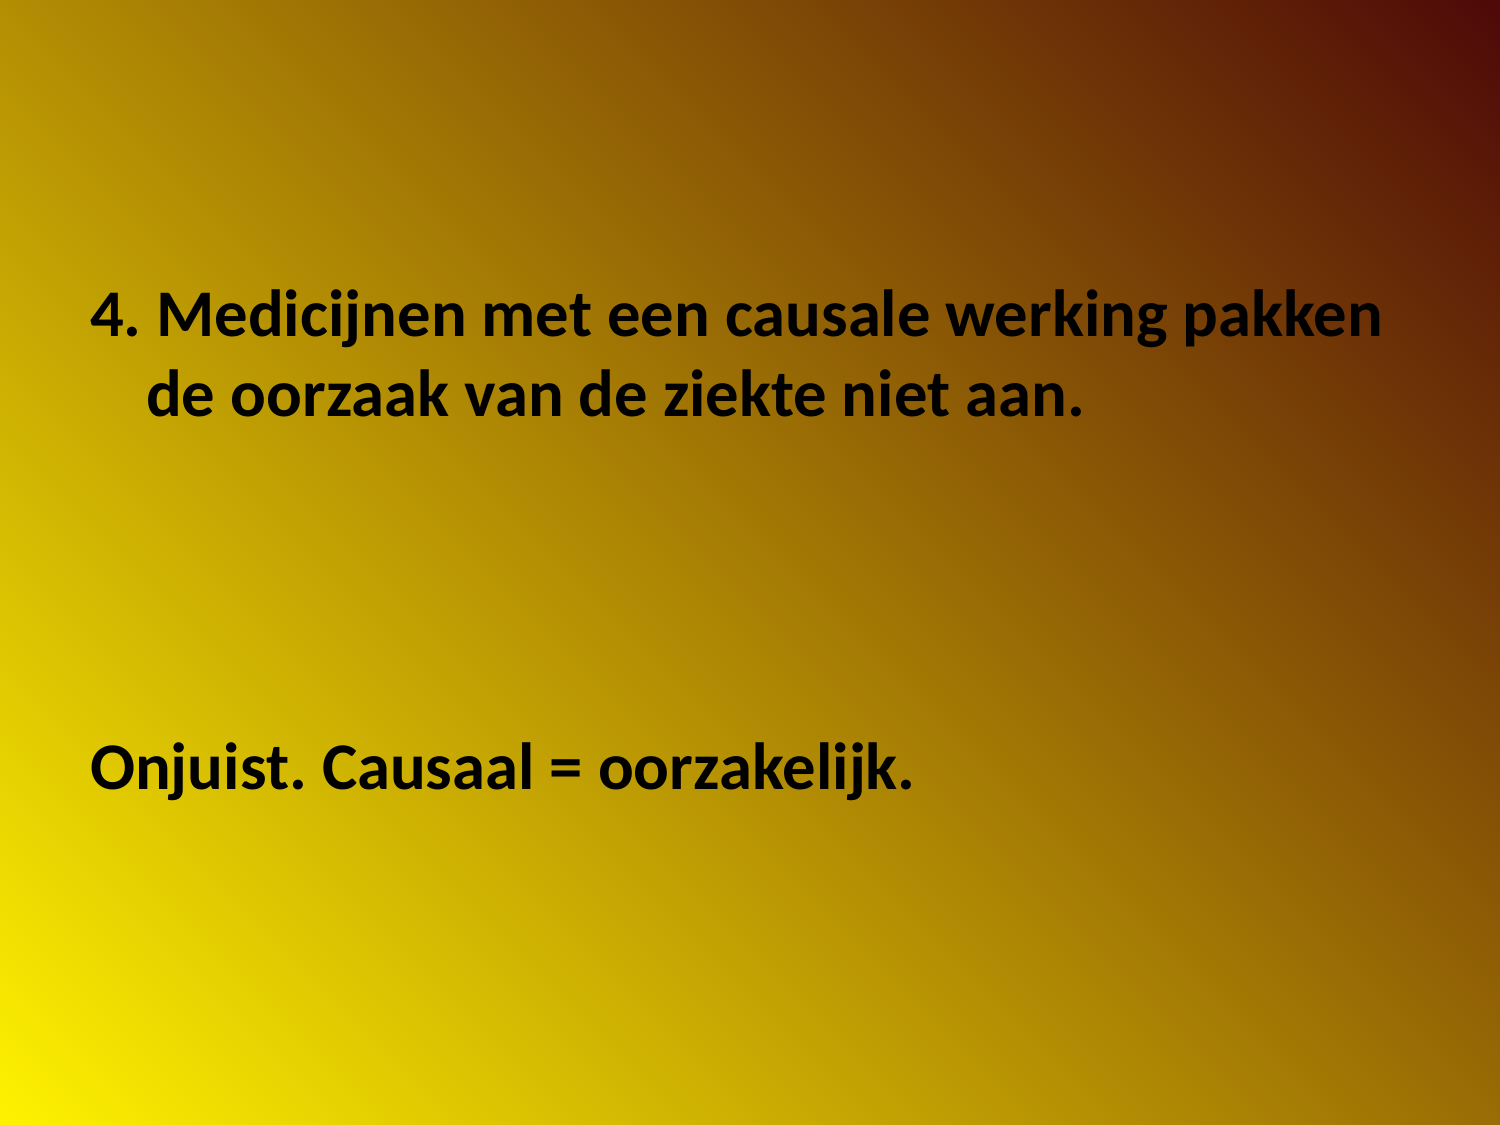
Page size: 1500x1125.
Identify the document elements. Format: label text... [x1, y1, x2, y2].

list 4. Medicijnen met een causale werking pakken de oorzaak van de ziekte niet aan. Onjuist. Causaal = oorzakelijk. [75, 262, 1425, 1005]
